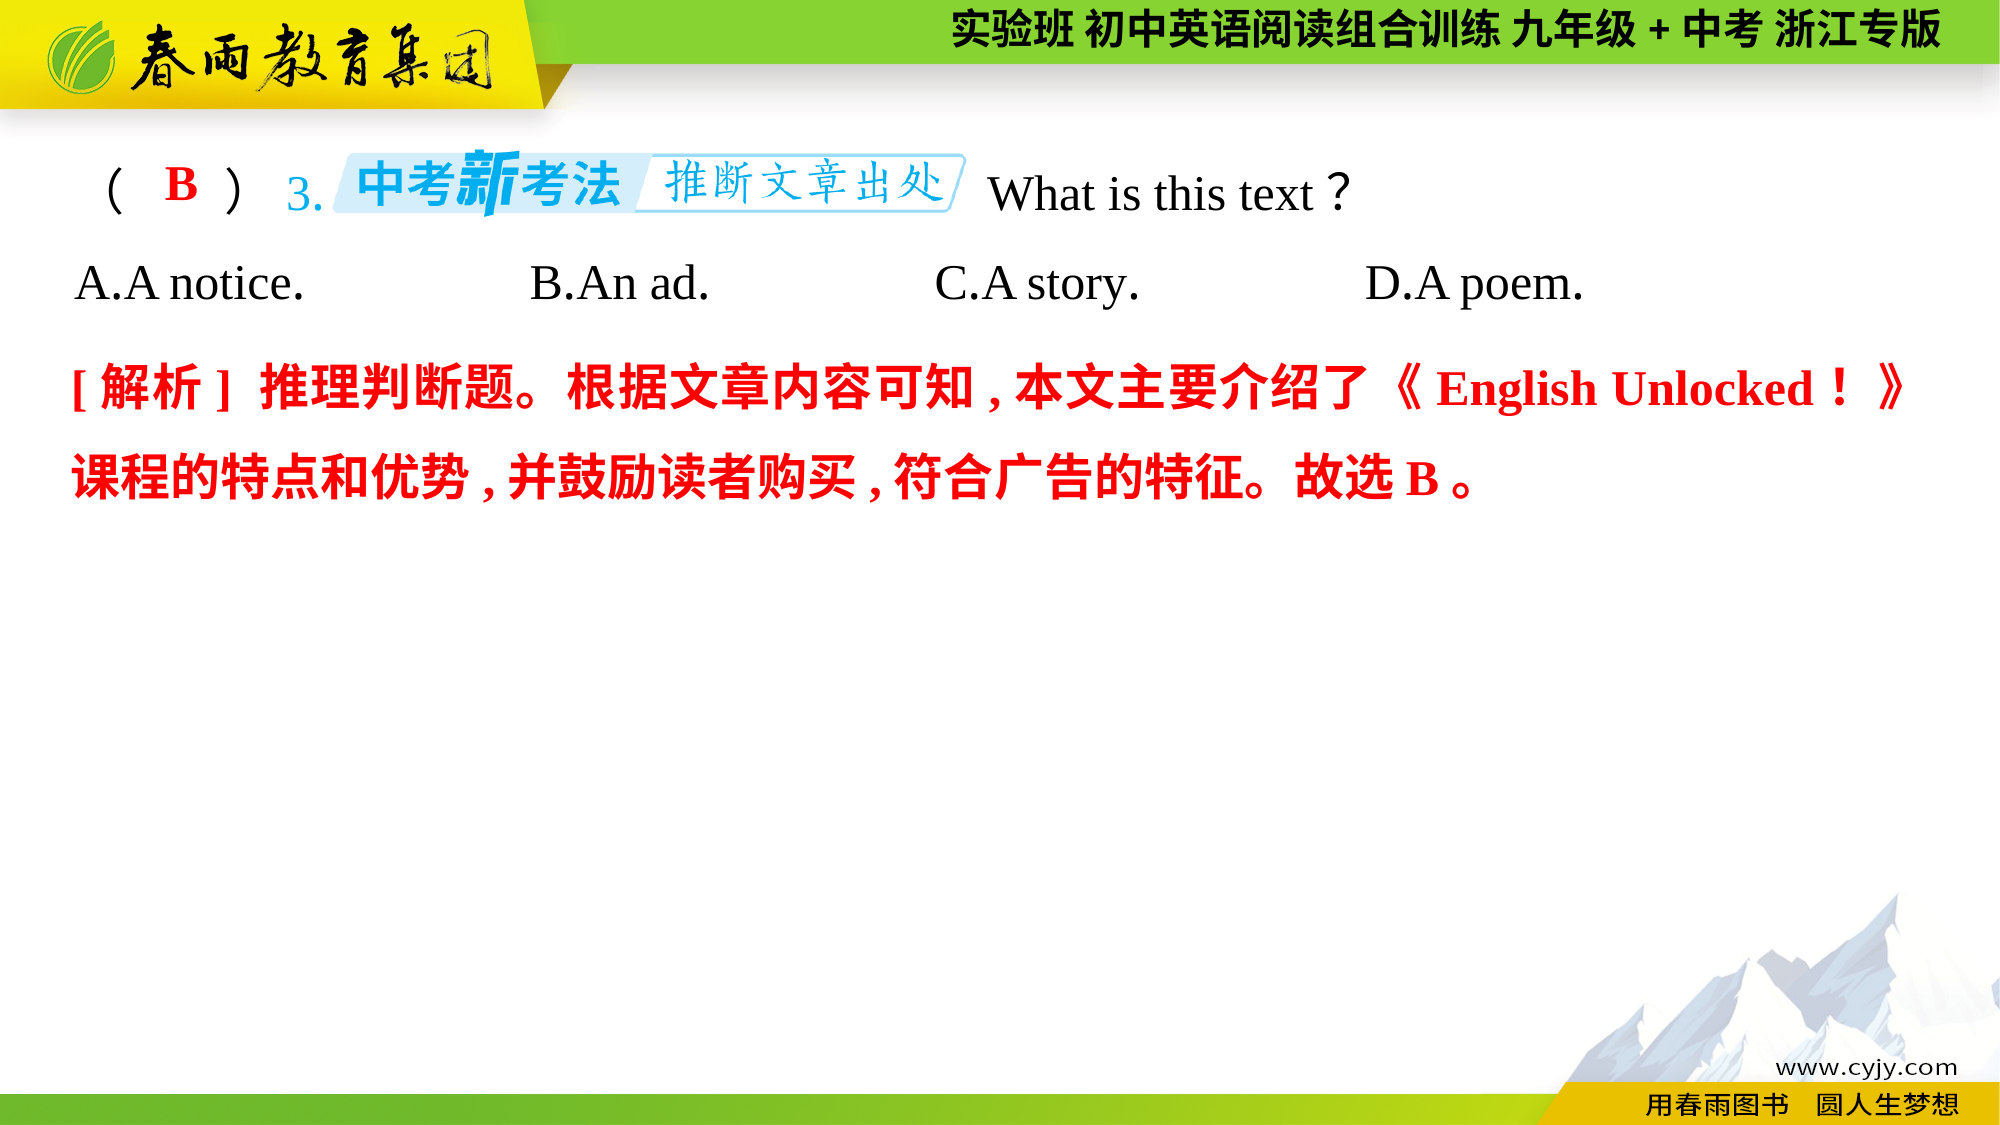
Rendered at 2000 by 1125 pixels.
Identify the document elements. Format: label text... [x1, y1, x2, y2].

text_box [解析] 推理判断题。根据文章内容可知,本文主要介绍了《English Unlocked！》课程的特点和优势,并鼓励读者购买,符合广告的特征。故选B。 [56, 318, 1944, 514]
text_box B [149, 142, 213, 218]
picture [0, 0, 2000, 1125]
list （ ）3. What is this text？ A.A notice. B.An ad. C.A story. D.A poem. [59, 122, 1944, 308]
